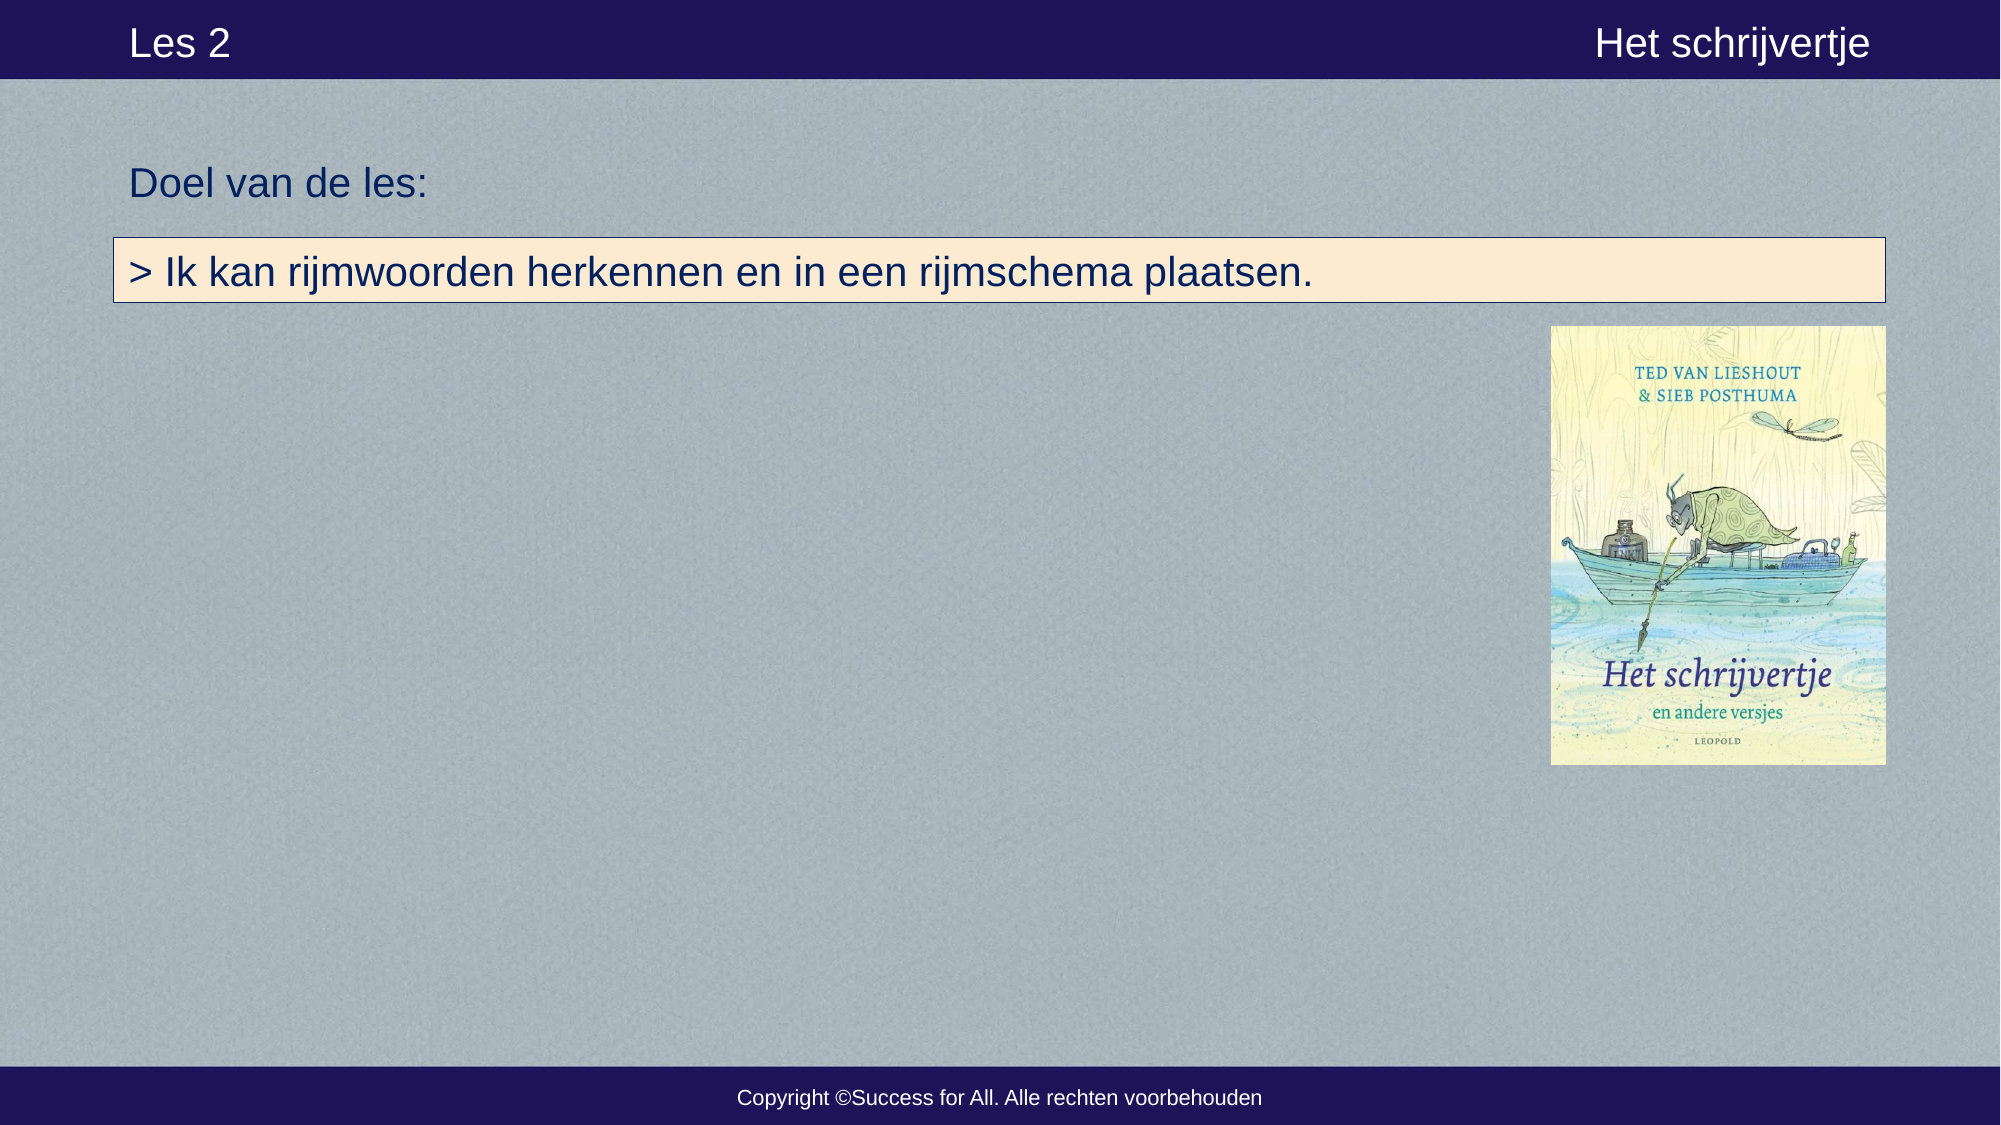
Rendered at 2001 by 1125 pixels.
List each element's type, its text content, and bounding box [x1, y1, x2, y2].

text_box Het schrijvertje [999, 8, 1886, 73]
text_box > Ik kan rijmwoorden herkennen en in een rijmschema plaatsen. [113, 237, 1886, 303]
picture [0, 0, 2001, 1125]
text_box Copyright ©Success for All. Alle rechten voorbehouden [0, 1076, 2000, 1125]
text_box Les 2 [114, 8, 354, 73]
text_box Doel van de les: [113, 148, 1635, 214]
